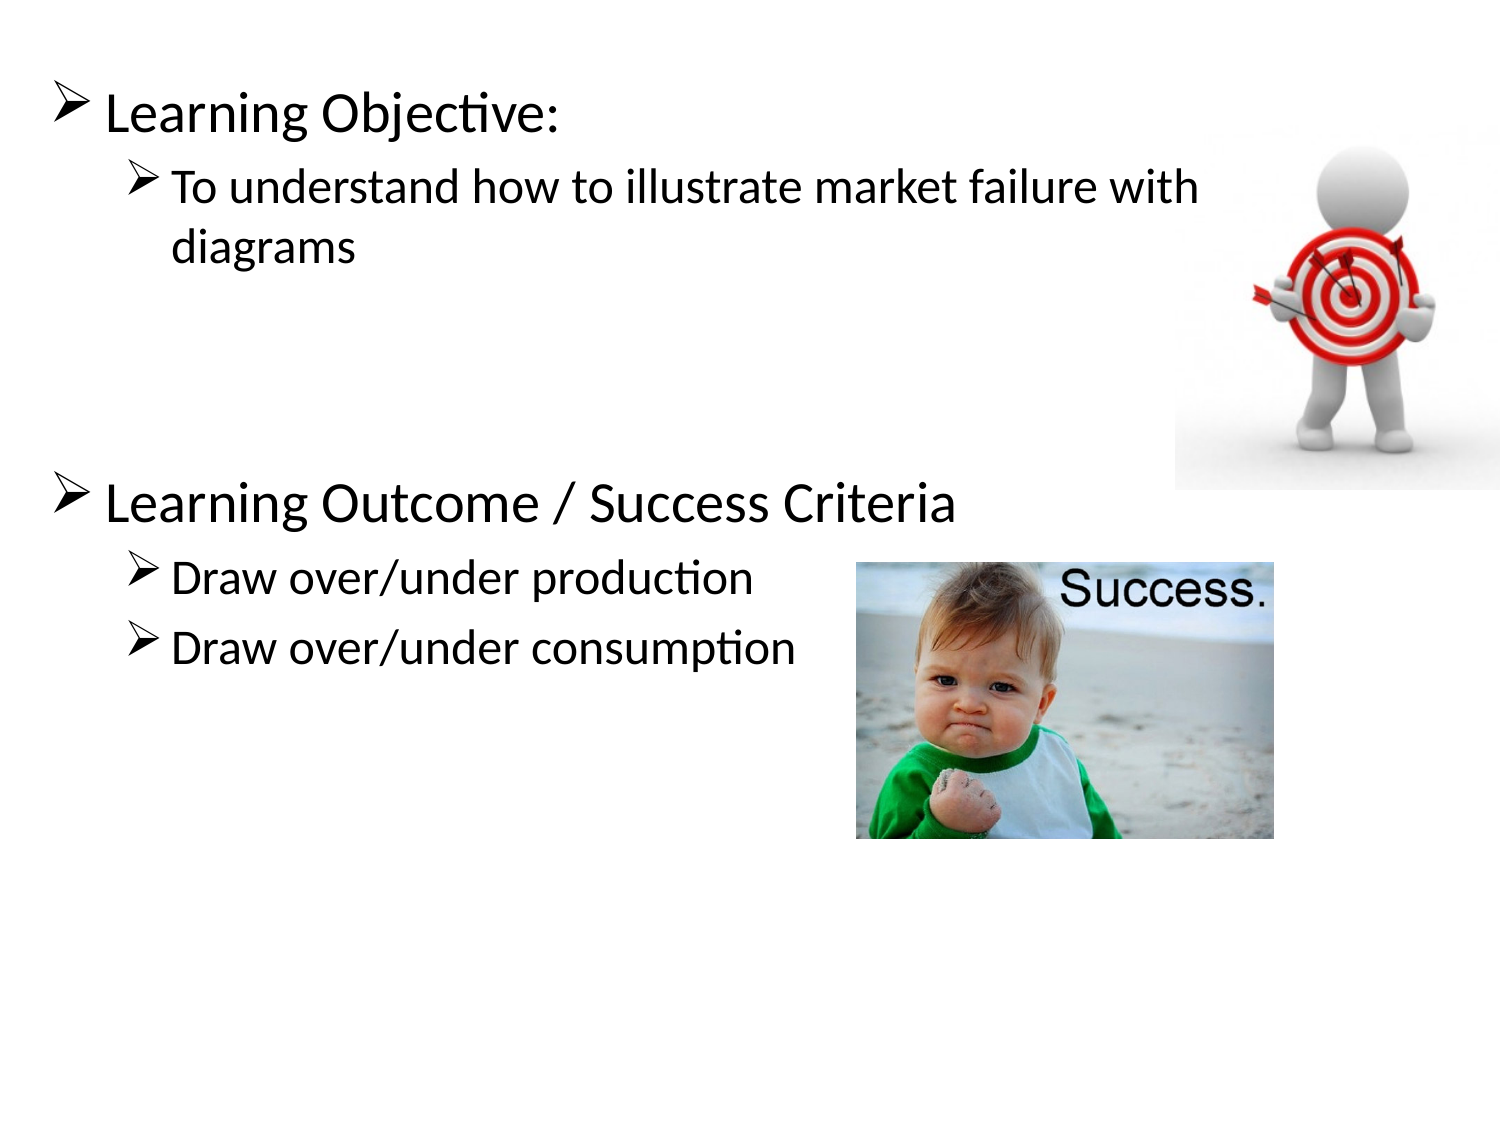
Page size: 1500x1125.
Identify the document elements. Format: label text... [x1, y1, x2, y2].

list Learning Objective: To understand how to illustrate market failure with diagrams Learning Outcome / Success Criteria Draw over/under production Draw over/under consumption [34, 66, 1385, 669]
picture [855, 562, 1275, 839]
picture [1174, 125, 1500, 491]
